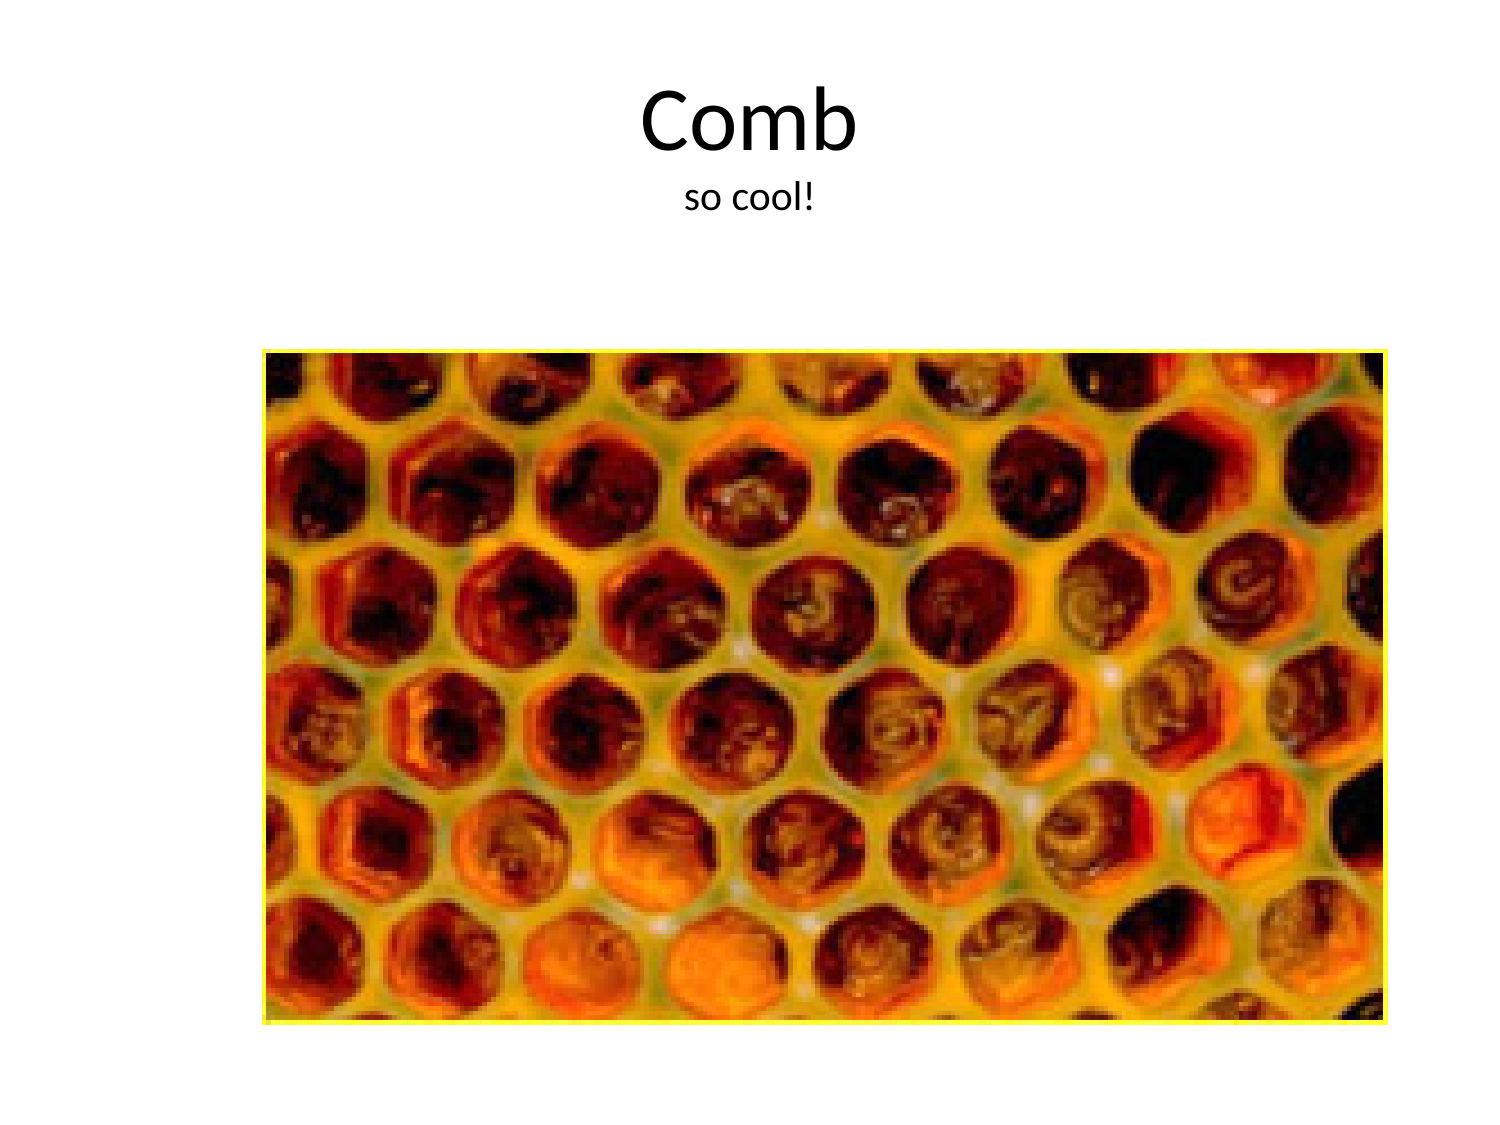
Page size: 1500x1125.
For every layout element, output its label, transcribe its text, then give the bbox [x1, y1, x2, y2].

picture [262, 349, 1388, 1026]
title Comb so cool! [75, 45, 1425, 233]
